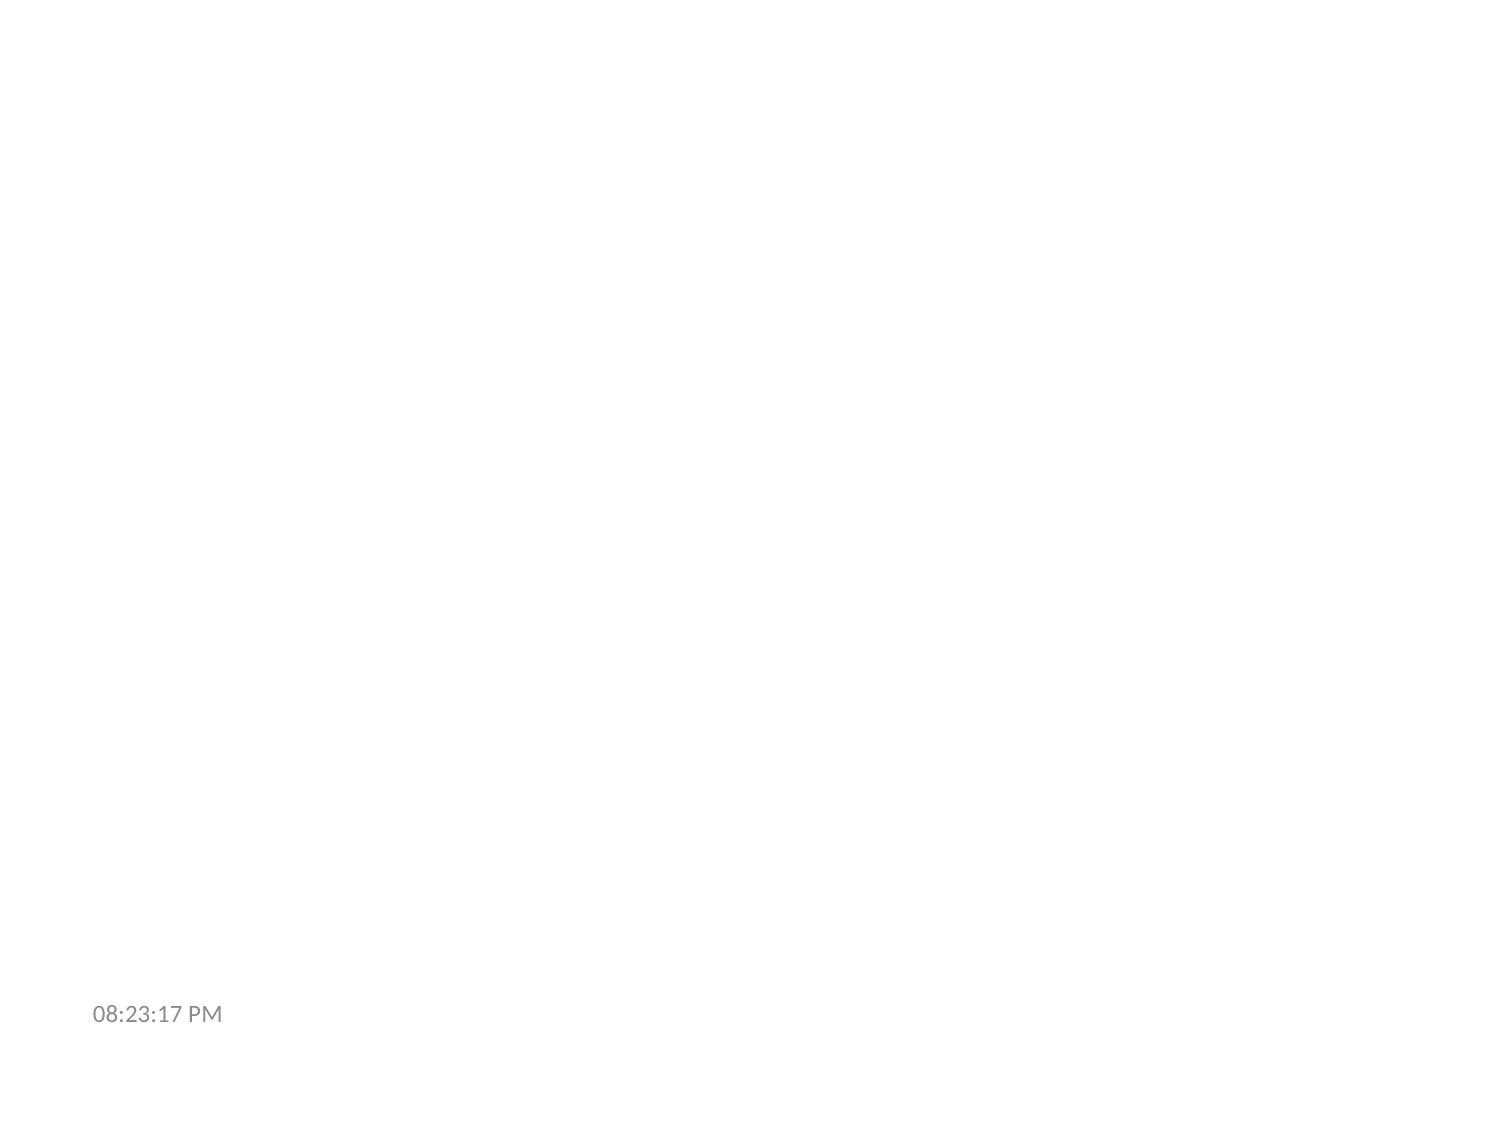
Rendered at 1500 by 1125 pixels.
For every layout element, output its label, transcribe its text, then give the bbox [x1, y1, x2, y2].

text_box 3:35:09 PM [77, 982, 428, 1043]
